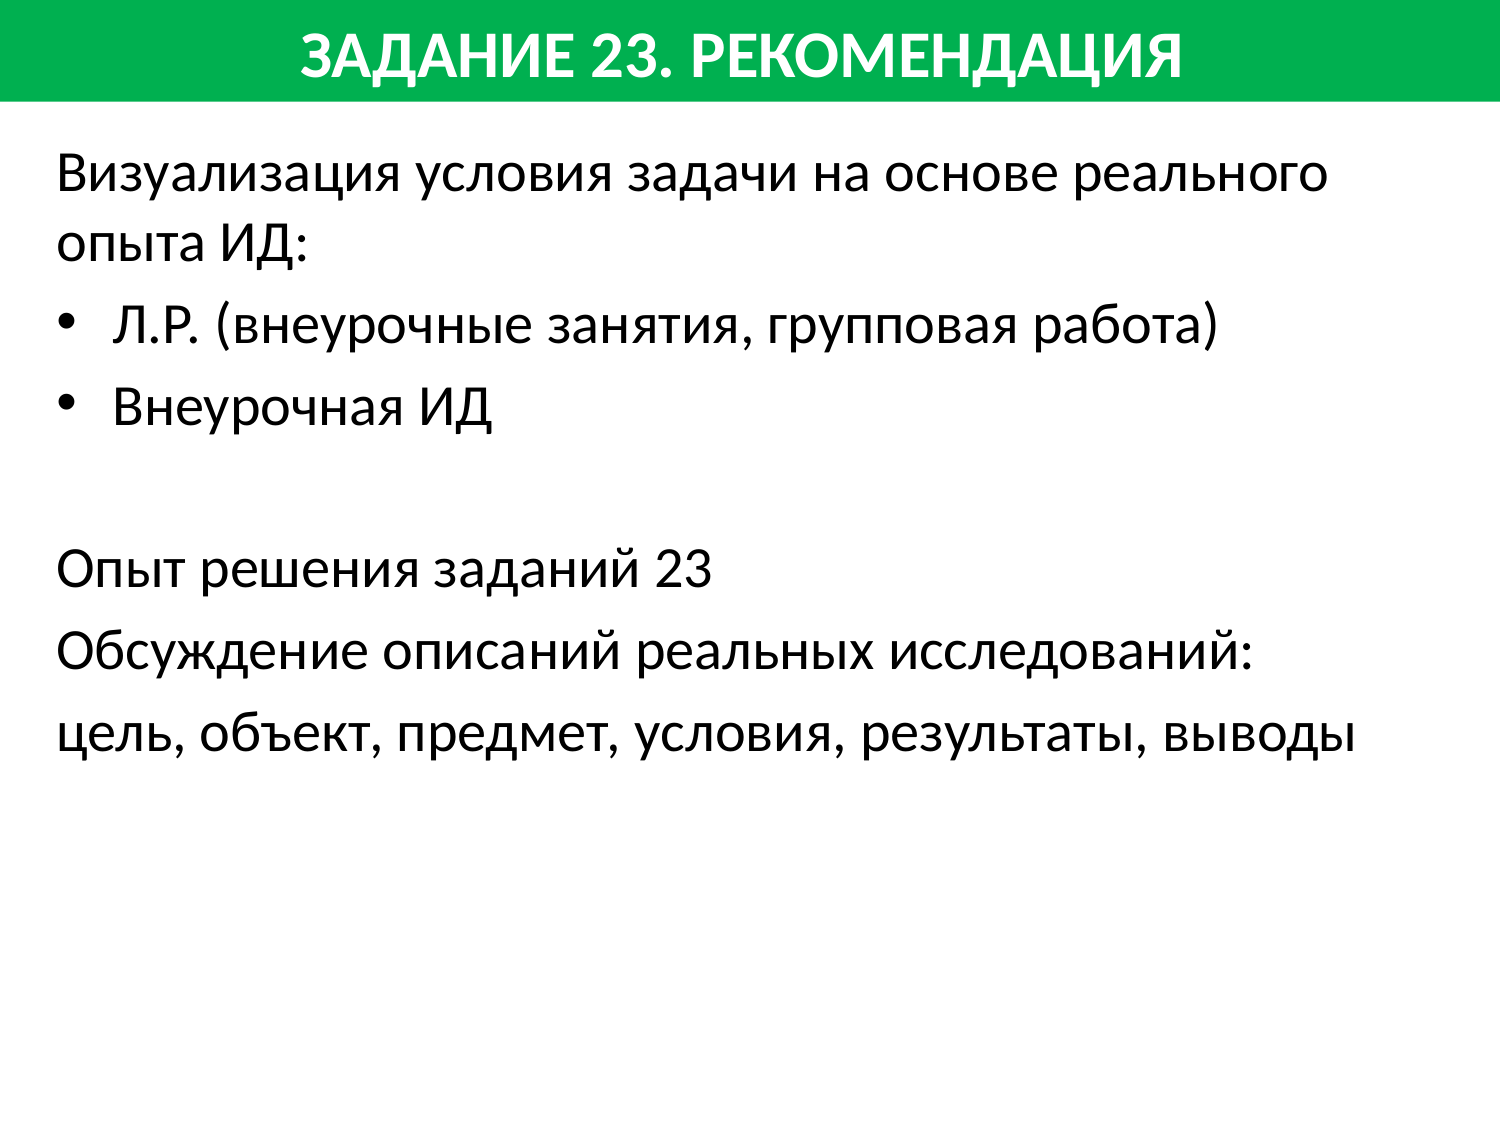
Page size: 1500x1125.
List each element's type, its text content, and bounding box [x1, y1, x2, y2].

text_box ЗАДАНИЕ 23. РЕКОМЕНДАЦИЯ [0, 0, 1500, 102]
list Визуализация условия задачи на основе реального опыта ИД: Л.Р. (внеурочные занятия, групповая работа) Внеурочная ИД Опыт решения заданий 23 Обсуждение описаний реальных исследований: цель, объект, предмет, условия, результаты, выводы [41, 126, 1459, 1036]
